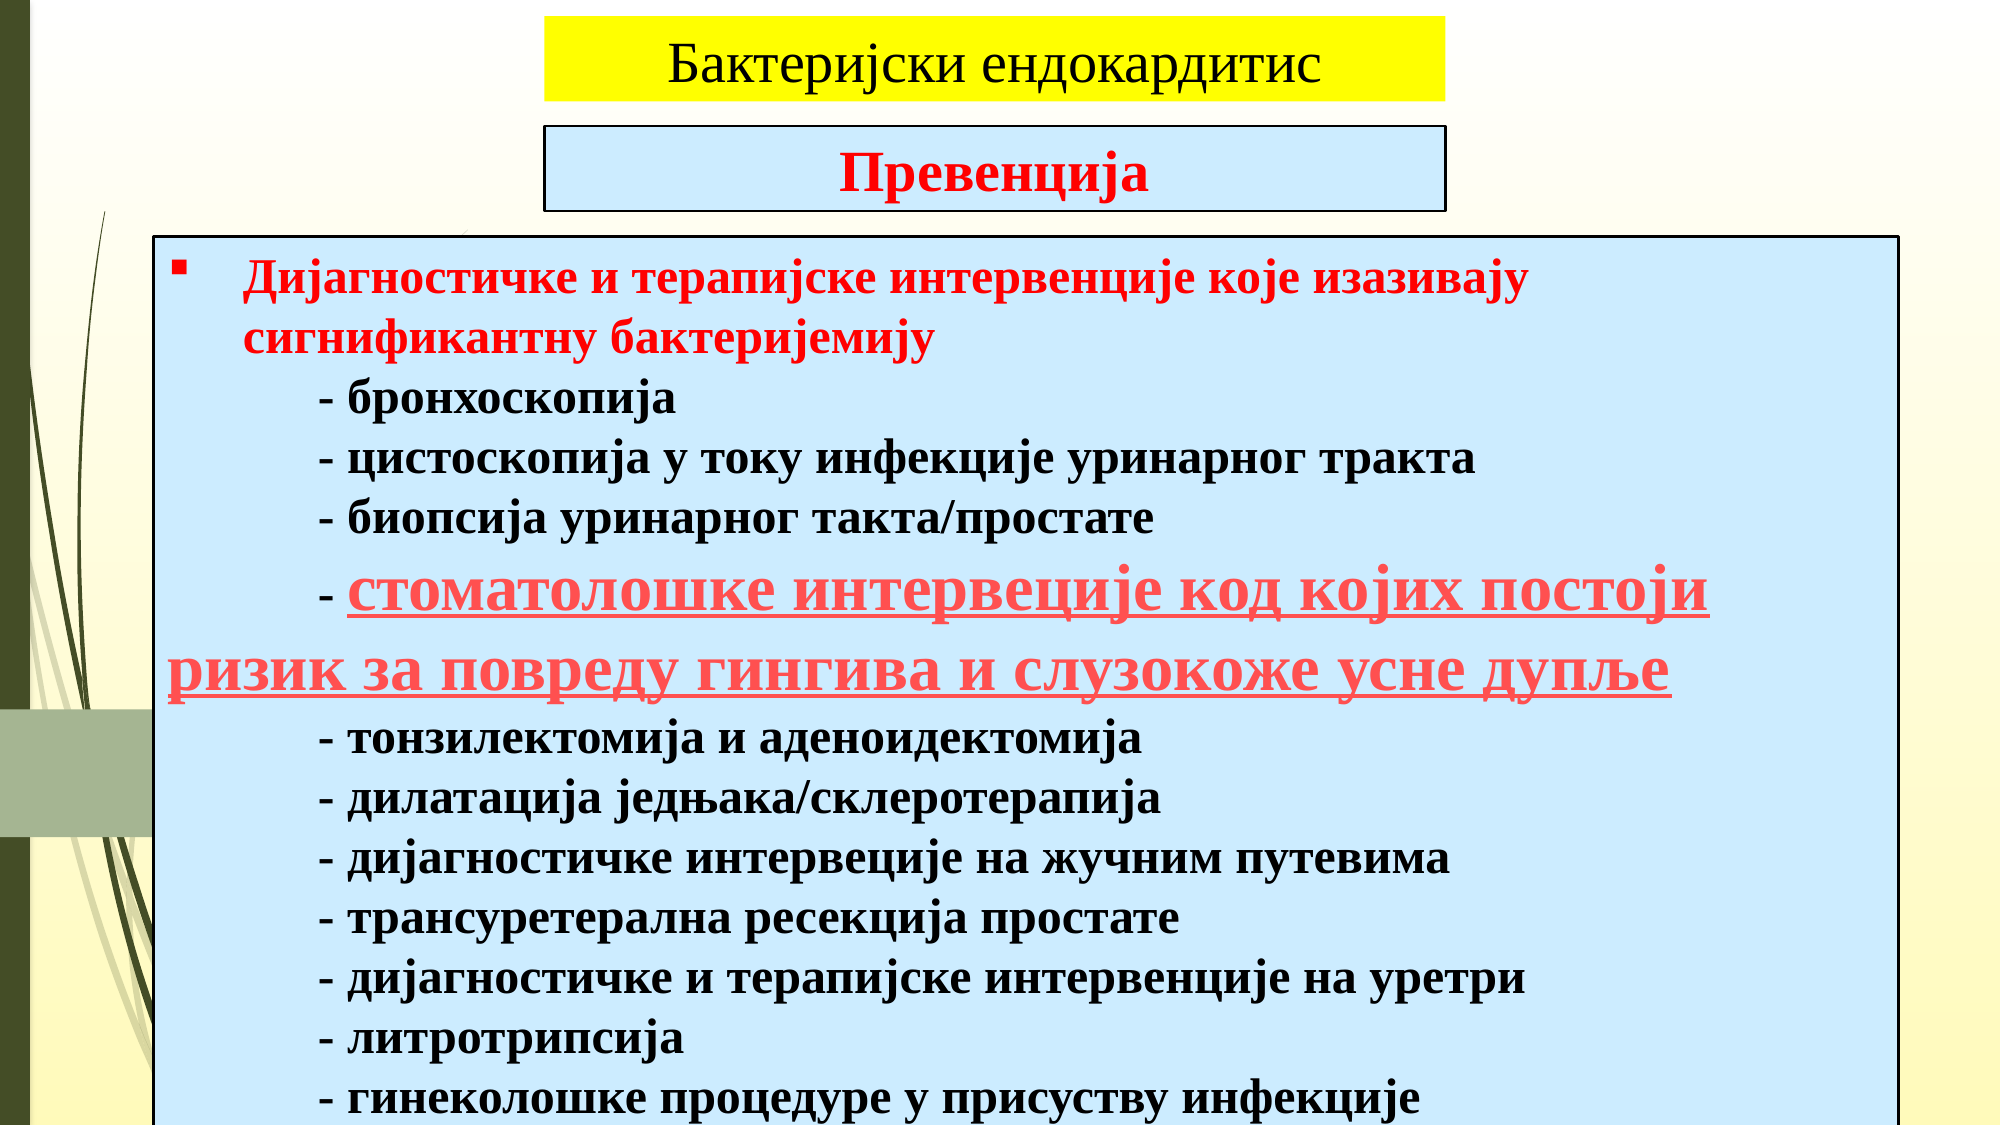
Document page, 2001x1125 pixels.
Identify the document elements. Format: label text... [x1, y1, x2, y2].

text_box Превенција [544, 126, 1446, 211]
text_box Дијагностичке и терапијске интервенције које изазивају сигнификантну бактеријемију - бронхоскопија - цистоскопија у току инфекције уринарног тракта - биопсија уринарног такта/простате - стоматолошке интервеције код којих постоји ризик за повреду гингива и слузокоже усне дупље - тонзилектомија и аденоидектомија - дилатација једњака/склеротерапија - дијагностичке интервеције на жучним путевима - трансуретерална ресекција простате - дијагностичке и терапијске интервенције на уретри - литротрипсија - гинеколошке процедуре у присуству инфекције [153, 236, 1899, 1125]
title Бактеријски ендокардитис [544, 16, 1446, 102]
